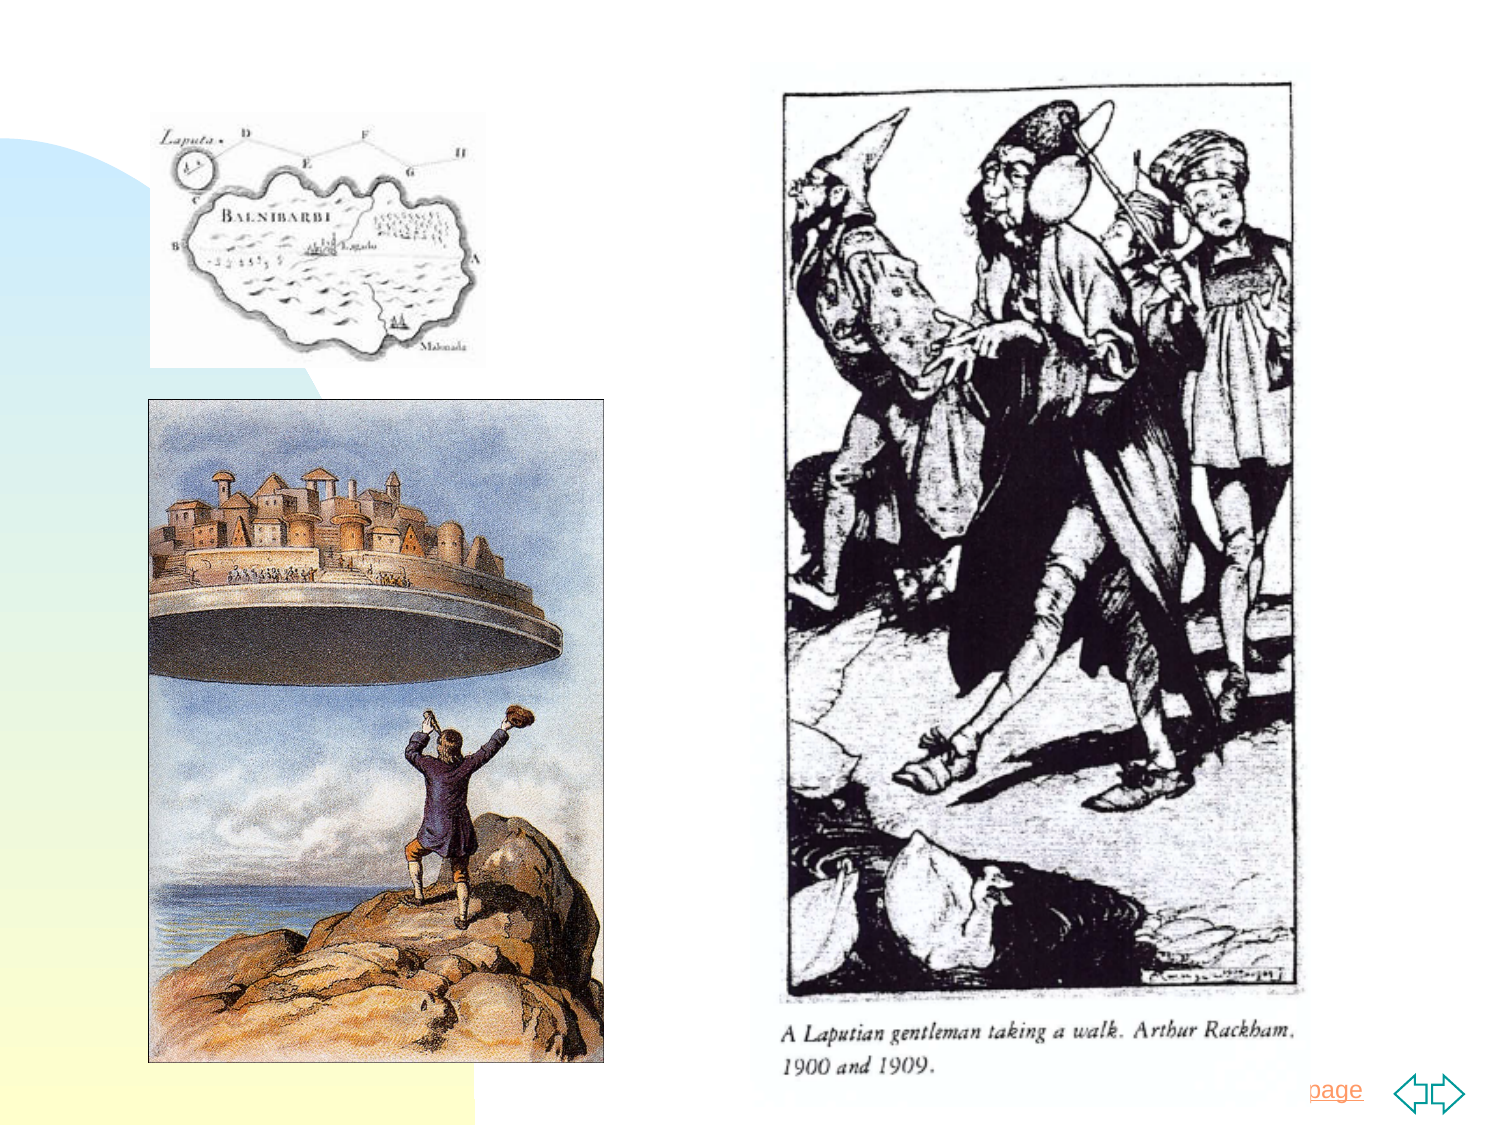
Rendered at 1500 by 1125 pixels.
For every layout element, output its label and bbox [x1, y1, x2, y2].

picture [749, 62, 1311, 1107]
picture [148, 399, 604, 1063]
picture [149, 112, 487, 368]
